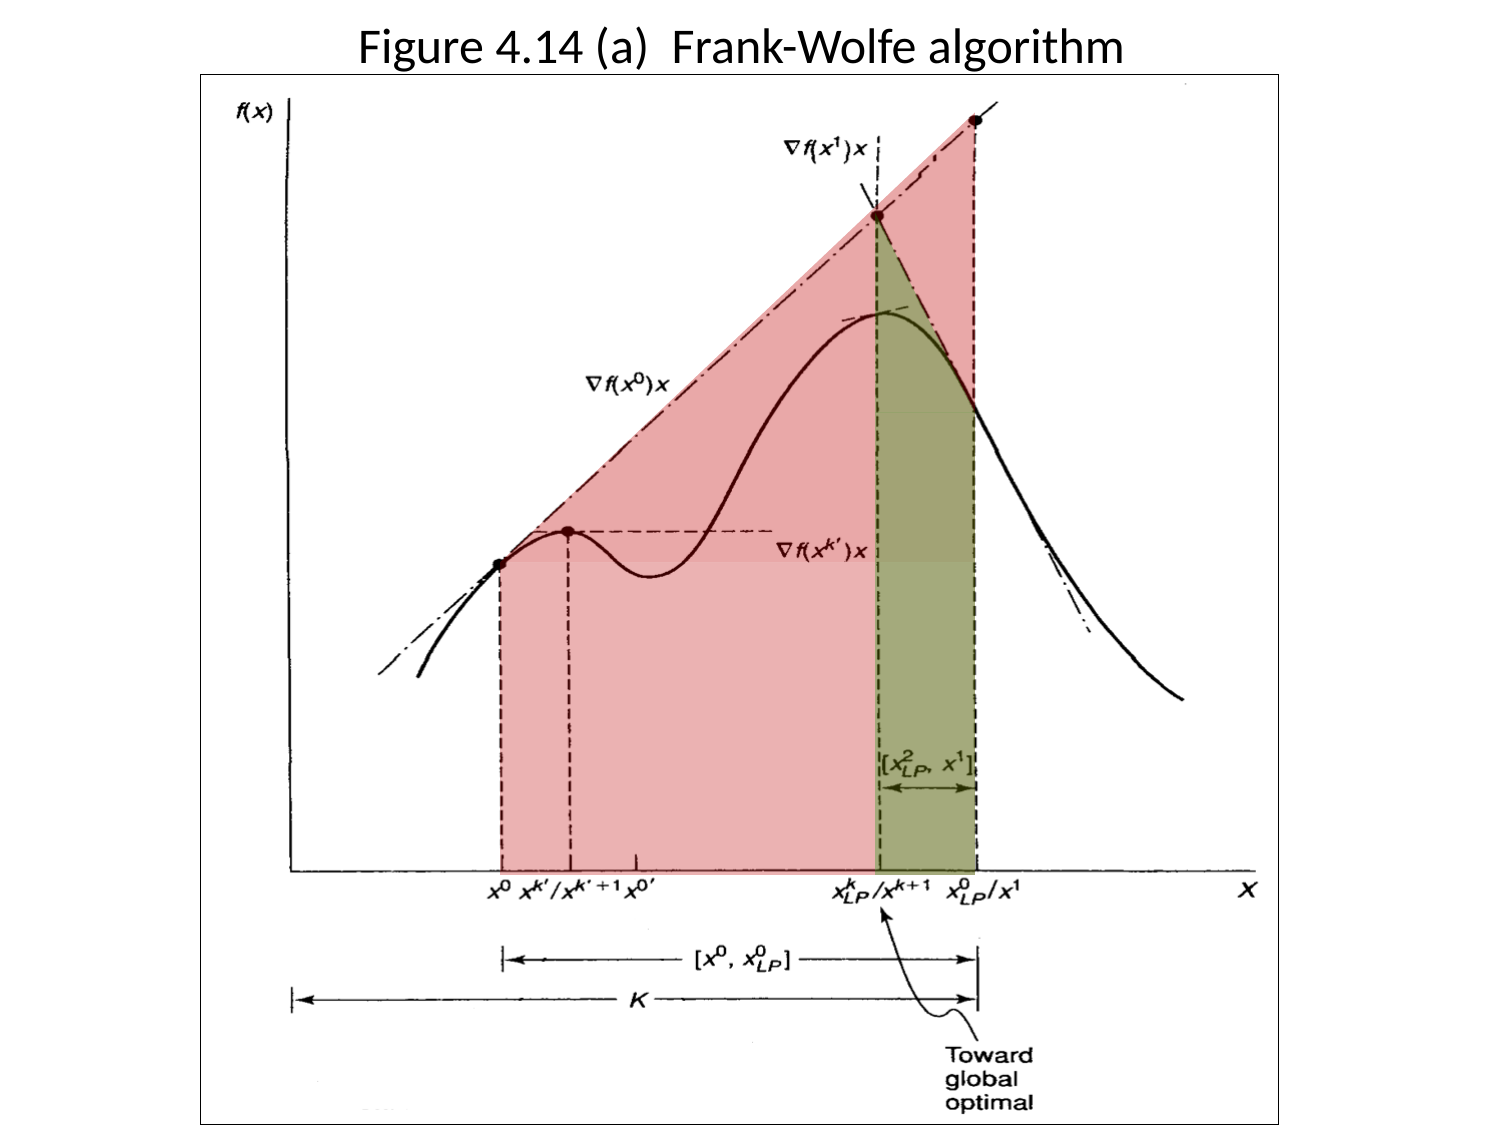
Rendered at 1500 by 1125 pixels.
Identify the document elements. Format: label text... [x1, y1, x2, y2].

title Figure 4.14 (a) Frank-Wolfe algorithm [66, 0, 1417, 88]
picture [199, 74, 1279, 1125]
